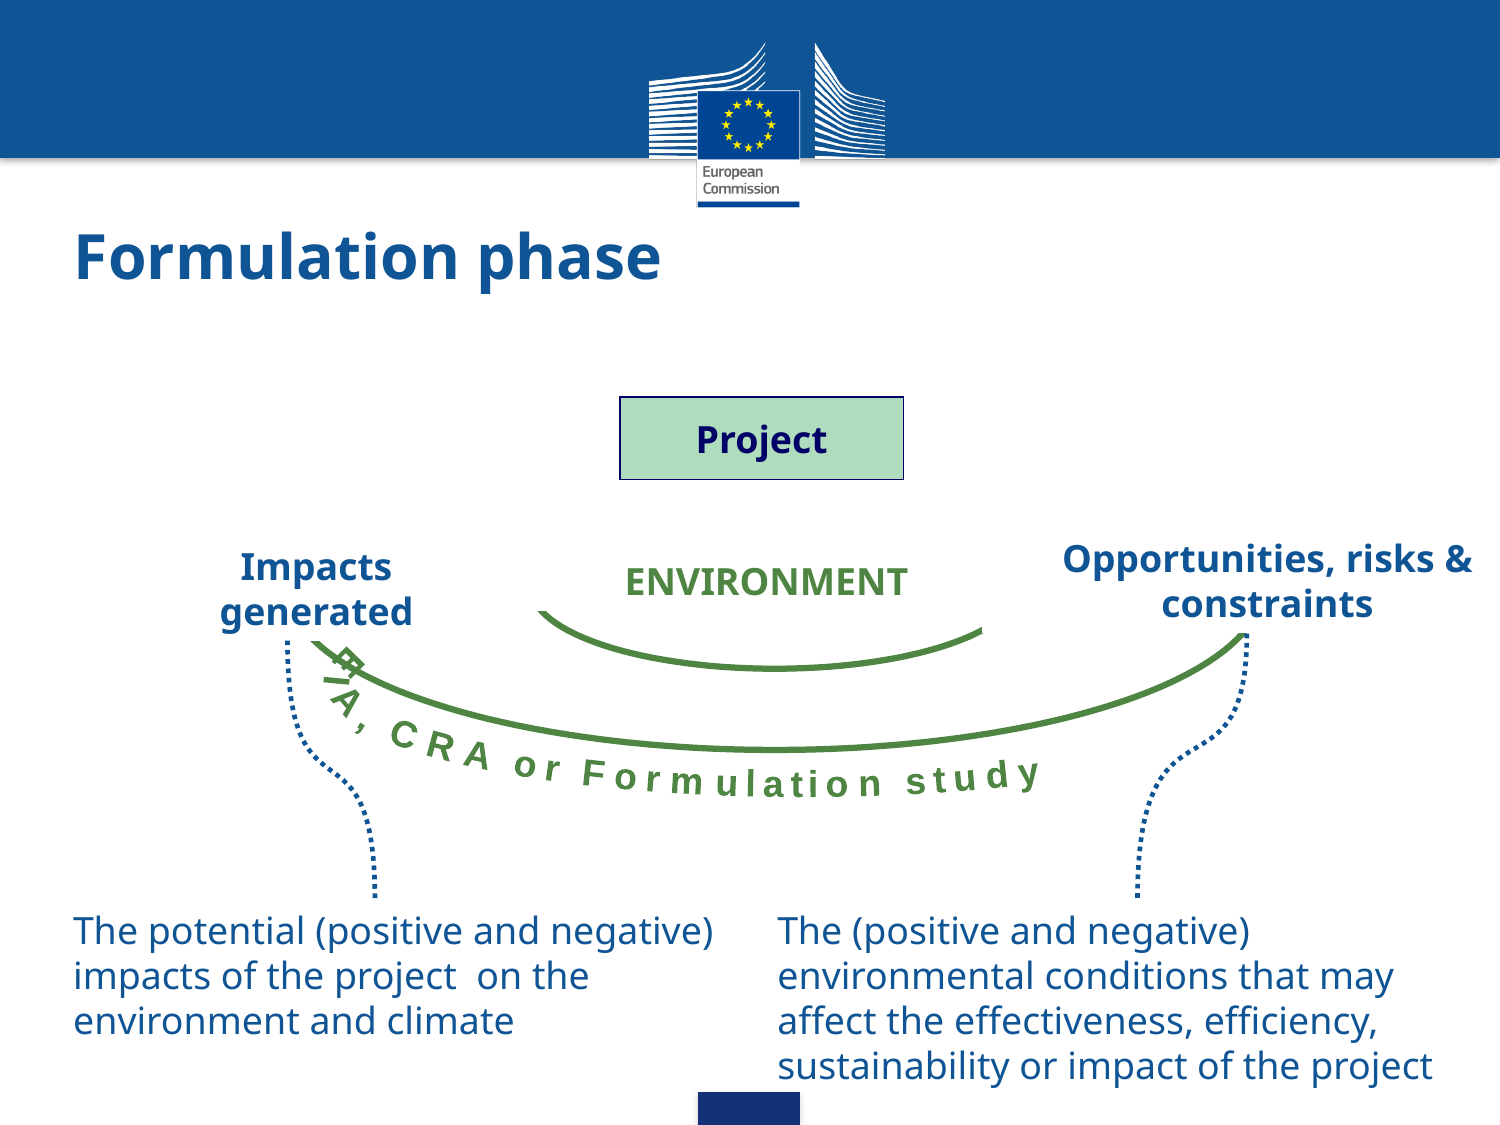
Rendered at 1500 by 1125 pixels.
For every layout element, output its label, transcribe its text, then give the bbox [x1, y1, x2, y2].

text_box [201, 726, 461, 815]
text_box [1058, 711, 1326, 822]
text_box Impacts generated [131, 535, 444, 641]
text_box Project [620, 396, 904, 480]
picture [649, 42, 885, 153]
text_box The potential (positive and negative) impacts of the project on the environment and climate [0, 899, 750, 1050]
title Formulation phase [0, 153, 1350, 356]
text_box Opportunities, risks & constraints [982, 527, 1495, 633]
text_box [287, 640, 438, 725]
text_box ENVIRONMENT [512, 550, 963, 610]
text_box The (positive and negative) environmental conditions that may affect the effectiveness, efficiency, sustainability or impact of the project [762, 899, 1500, 1095]
